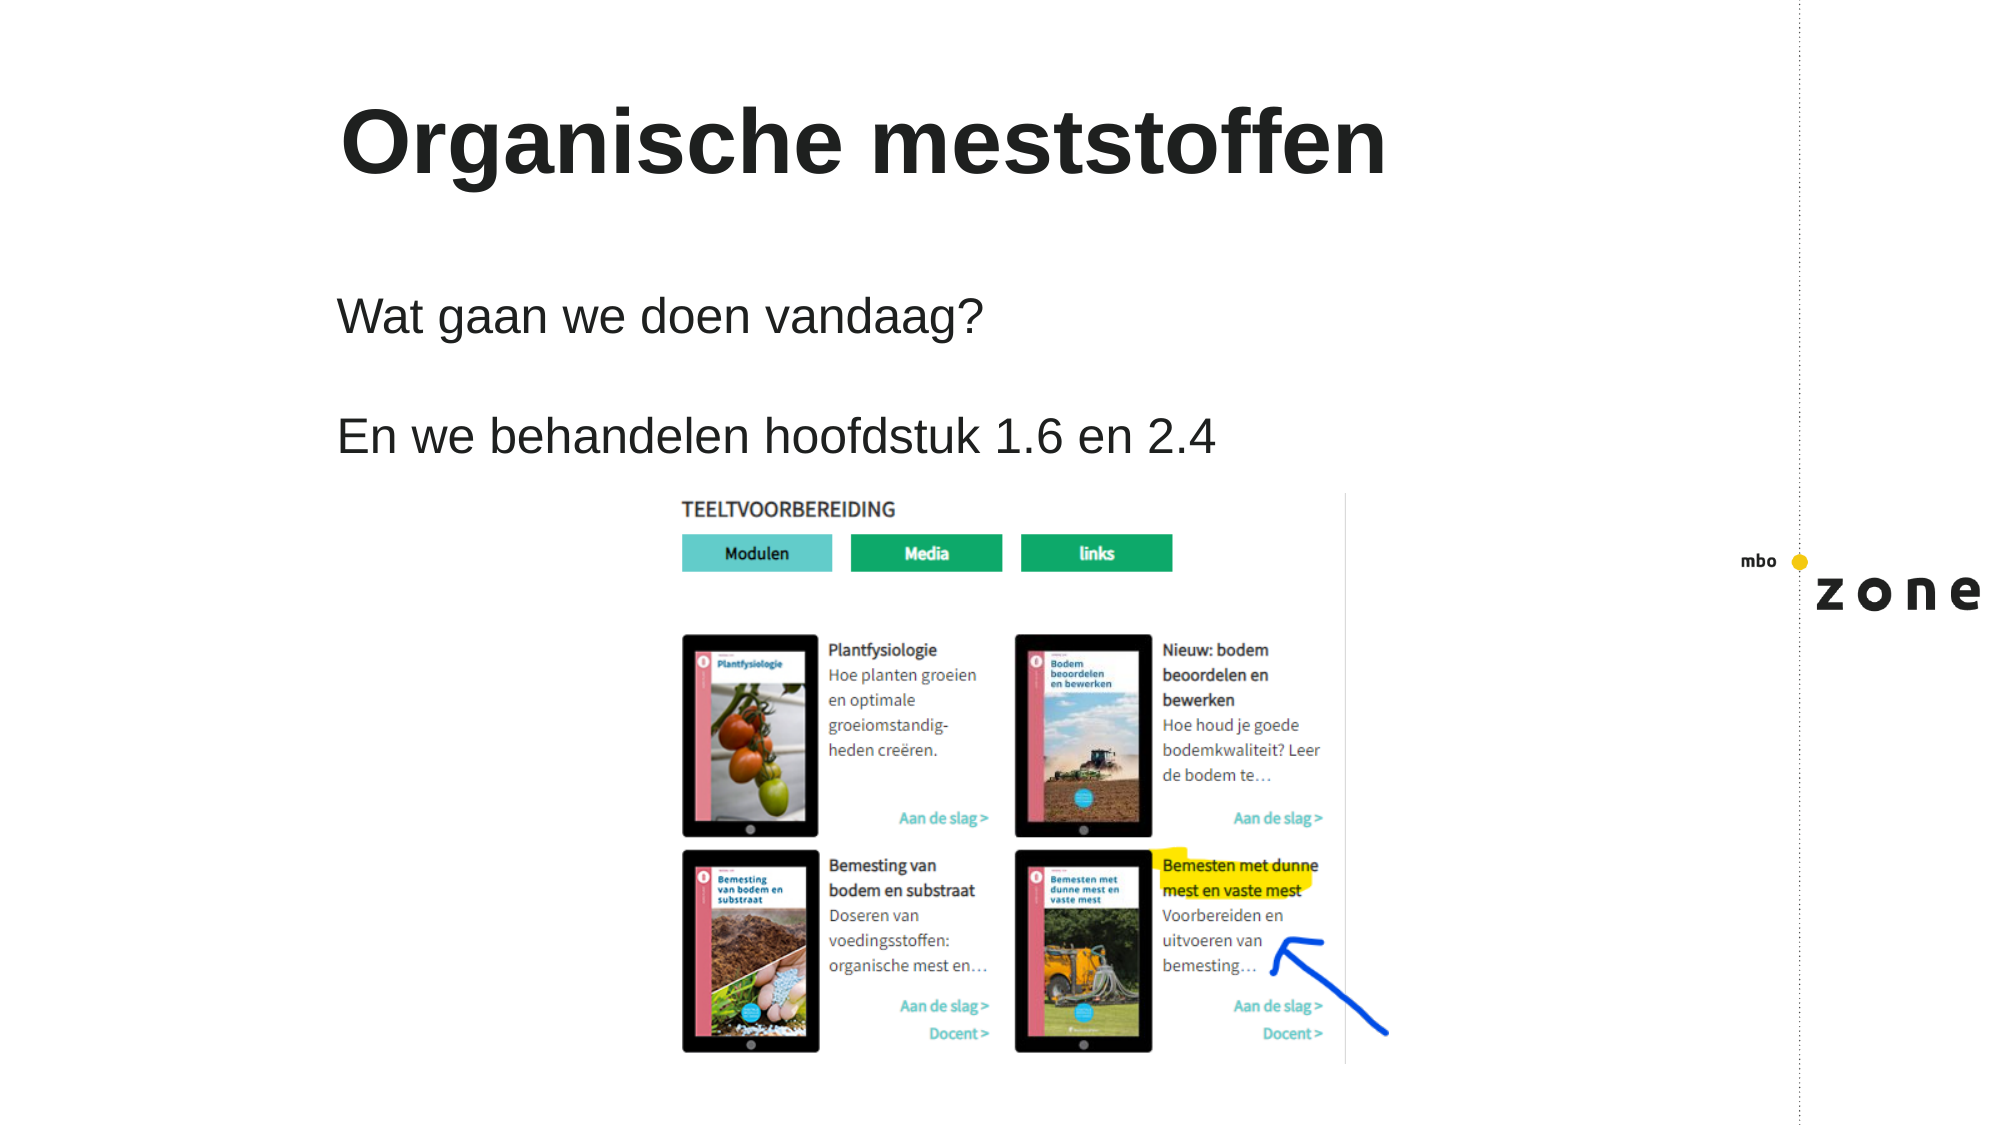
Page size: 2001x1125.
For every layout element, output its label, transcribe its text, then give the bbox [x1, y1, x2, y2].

picture [1596, 0, 2001, 1125]
list Wat gaan we doen vandaag? En we behandelen hoofdstuk 1.6 en 2.4 [336, 283, 1607, 998]
title Organische meststoffen [124, 94, 1607, 272]
picture [651, 493, 1389, 1064]
